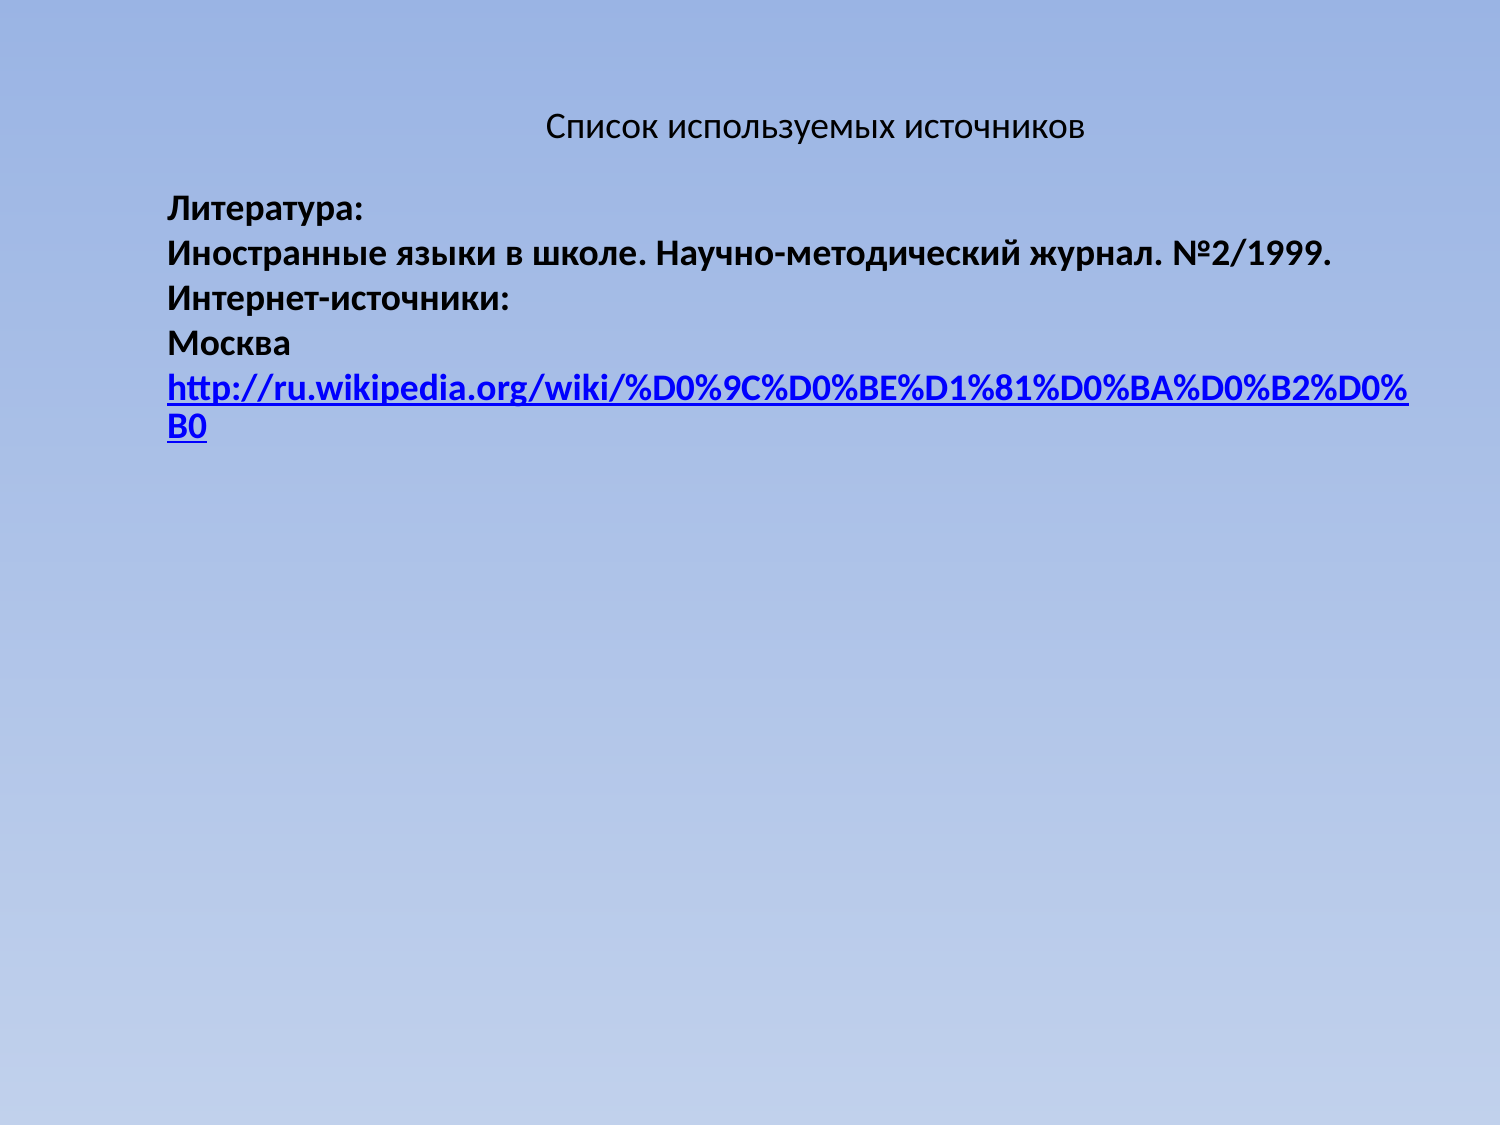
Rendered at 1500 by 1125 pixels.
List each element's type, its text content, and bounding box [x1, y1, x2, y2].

text_box Литература: Иностранные языки в школе. Научно-методический журнал. №2/1999. Интернет-источники: Москва http://ru.wikipedia.org/wiki/%D0%9C%D0%BE%D1%81%D0%BA%D0%B2%D0%B0 [152, 175, 1442, 461]
text_box Список используемых источников [527, 93, 1105, 154]
